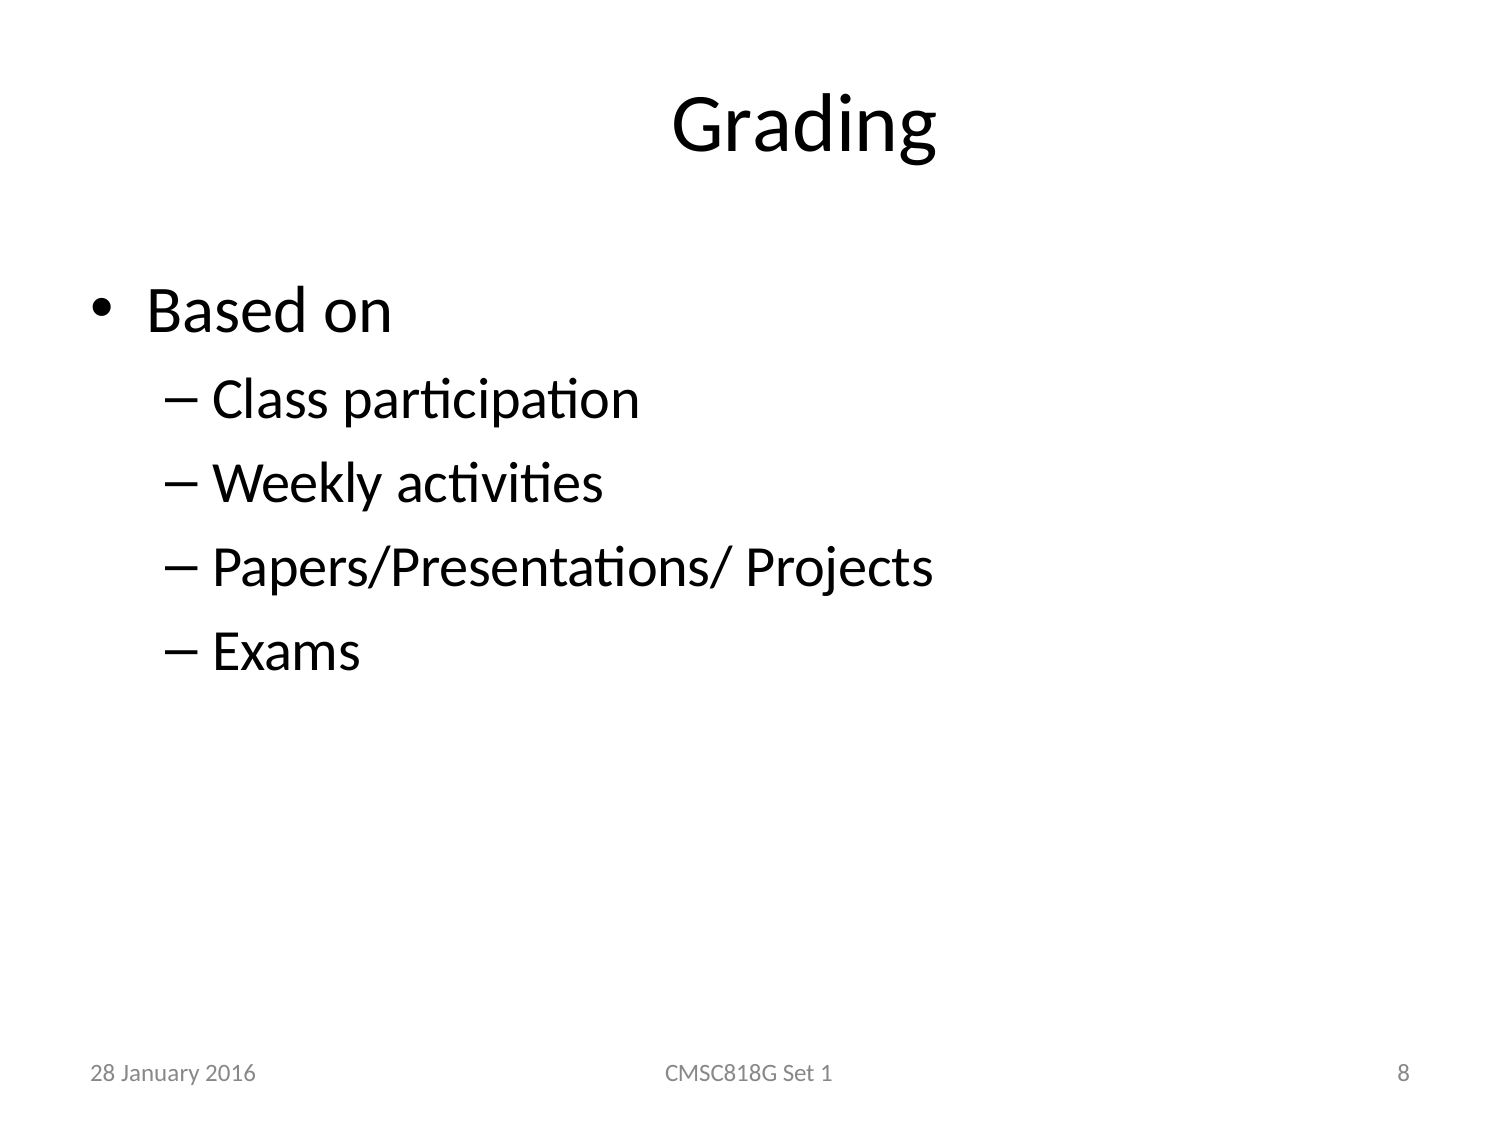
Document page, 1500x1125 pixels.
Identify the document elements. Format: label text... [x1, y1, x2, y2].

slide_number 8 [1380, 1060, 1415, 1125]
slide_number CMSC818G Set 1 [662, 1060, 837, 1125]
list Based on Class participation Weekly activities Papers/Presentations/ Projects Exams [87, 257, 1413, 904]
footer 28 January 2016 [87, 1060, 258, 1125]
title Grading [669, 68, 939, 257]
